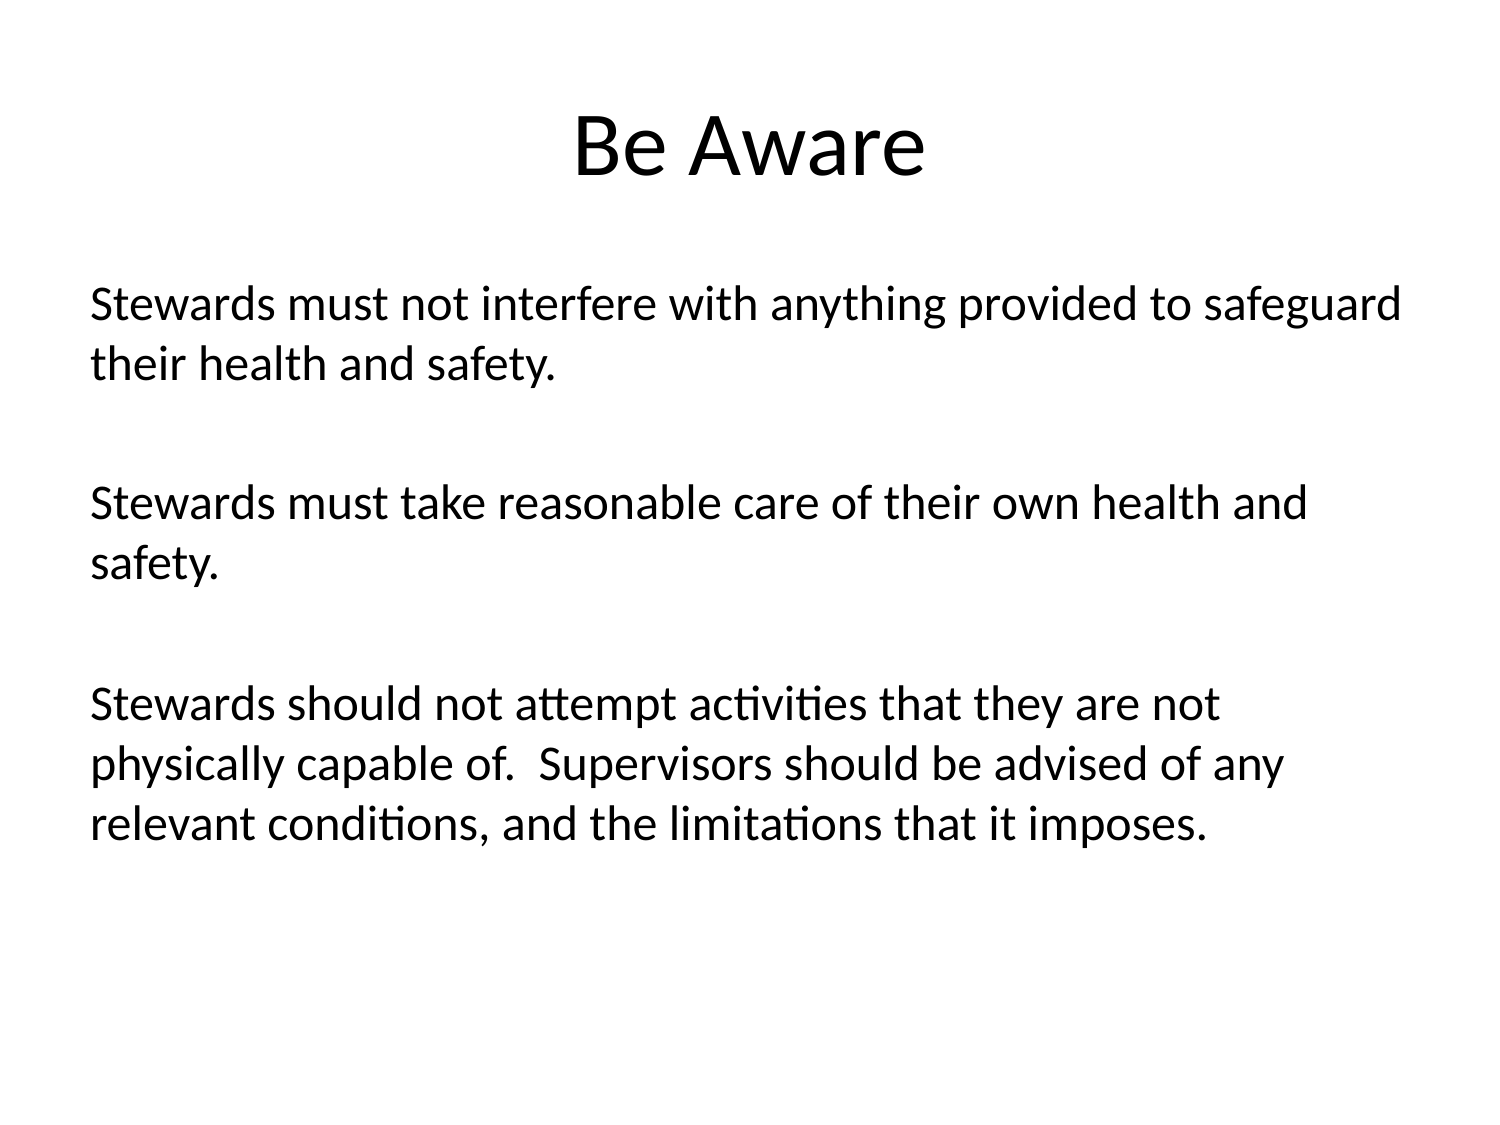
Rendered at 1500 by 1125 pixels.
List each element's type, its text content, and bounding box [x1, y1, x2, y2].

title Be Aware [75, 45, 1425, 233]
list Stewards must not interfere with anything provided to safeguard their health and safety. Stewards must take reasonable care of their own health and safety. Stewards should not attempt activities that they are not physically capable of. Supervisors should be advised of any relevant conditions, and the limitations that it imposes. [75, 262, 1425, 1005]
